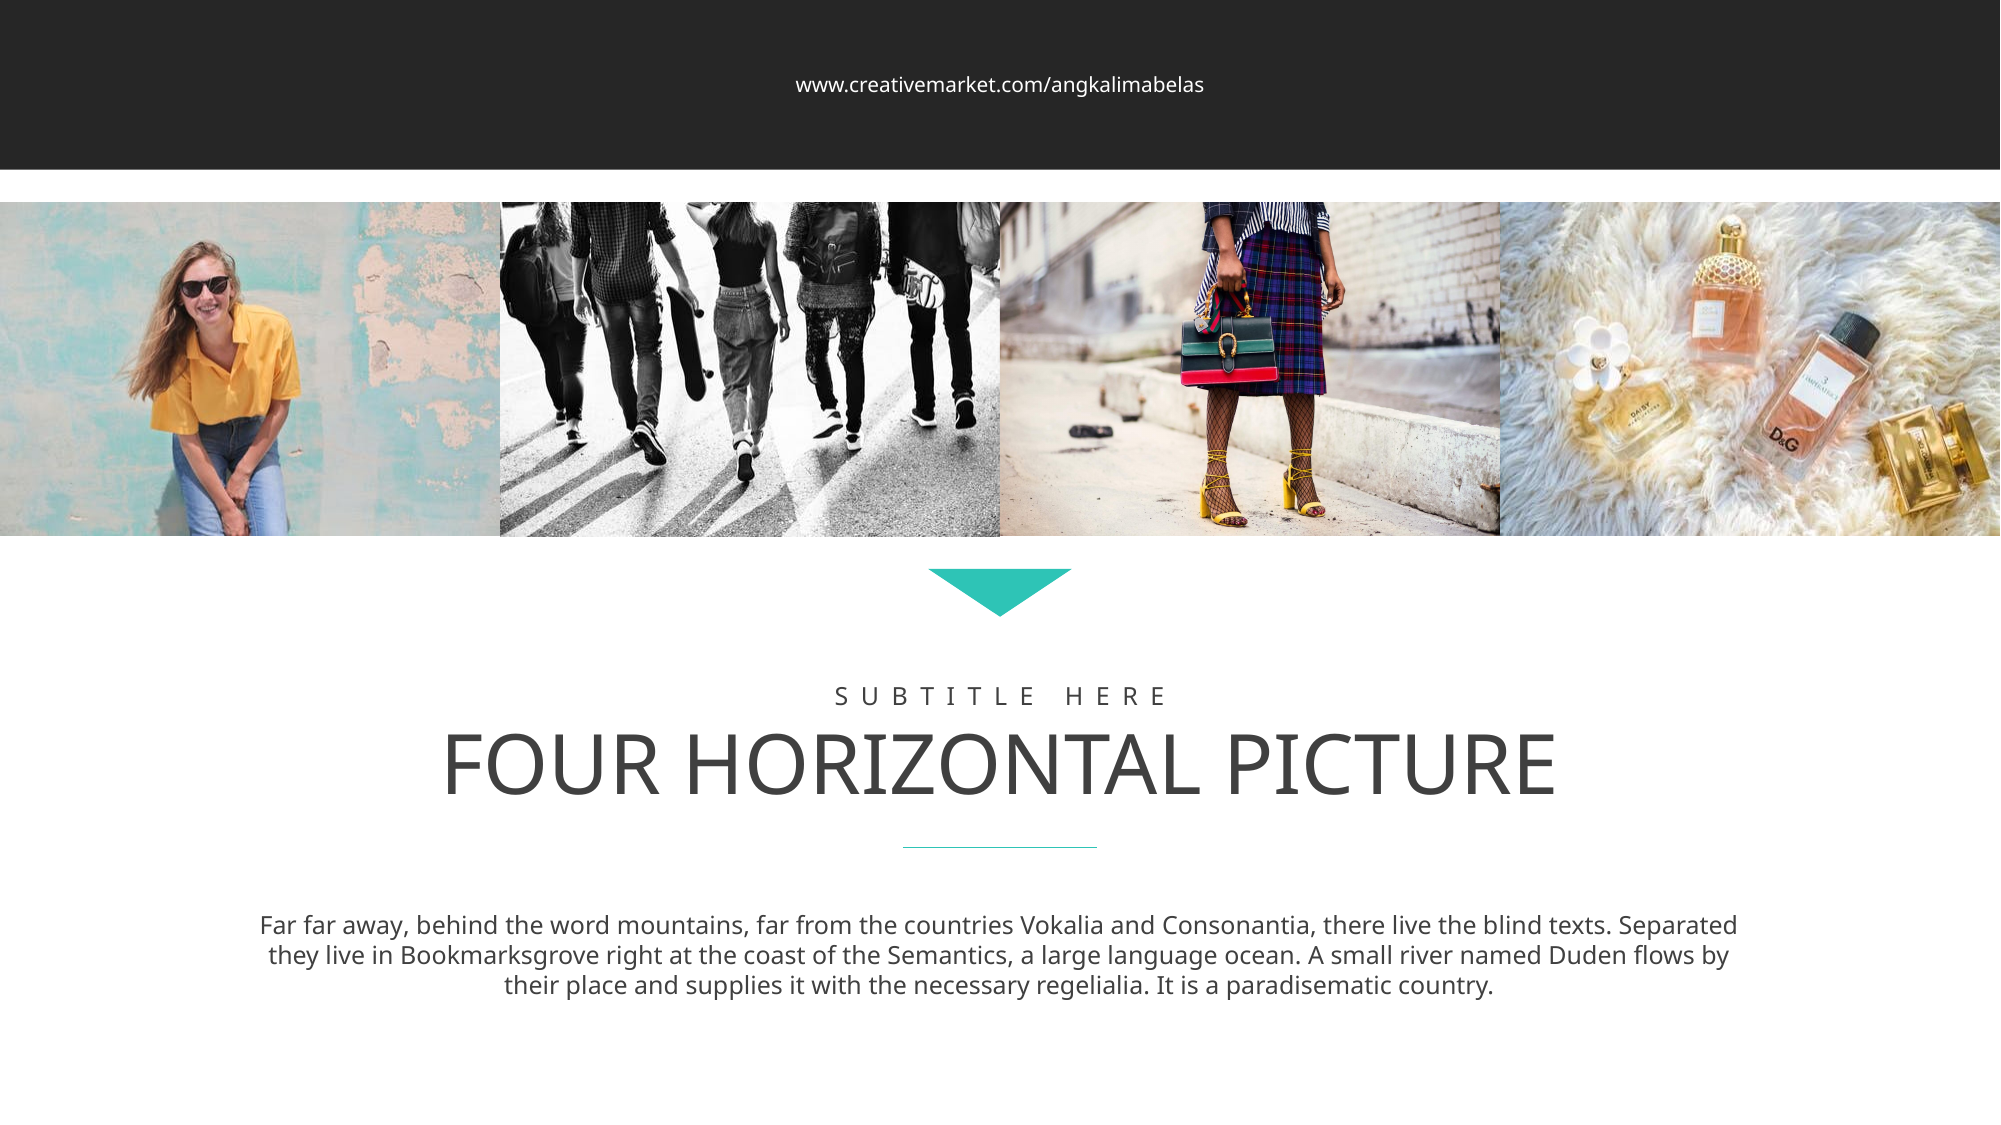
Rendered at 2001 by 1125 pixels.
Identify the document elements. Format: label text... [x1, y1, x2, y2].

text_box www.creativemarket.com/angkalimabelas [780, 64, 1220, 105]
text_box SUBTITLE HERE [819, 672, 1180, 718]
picture [0, 202, 2000, 537]
text_box [0, 0, 2000, 171]
text_box [924, 567, 1076, 619]
text_box FOUR HORIZONTAL PICTURE [425, 703, 1575, 819]
text_box Far far away, behind the word mountains, far from the countries Vokalia and Consonantia, there live the blind texts. Separated they live in Bookmarksgrove right at the coast of the Semantics, a large language ocean. A small river named Duden flows by their place and supplies it with the necessary regelialia. It is a paradisematic country. [228, 901, 1772, 1007]
